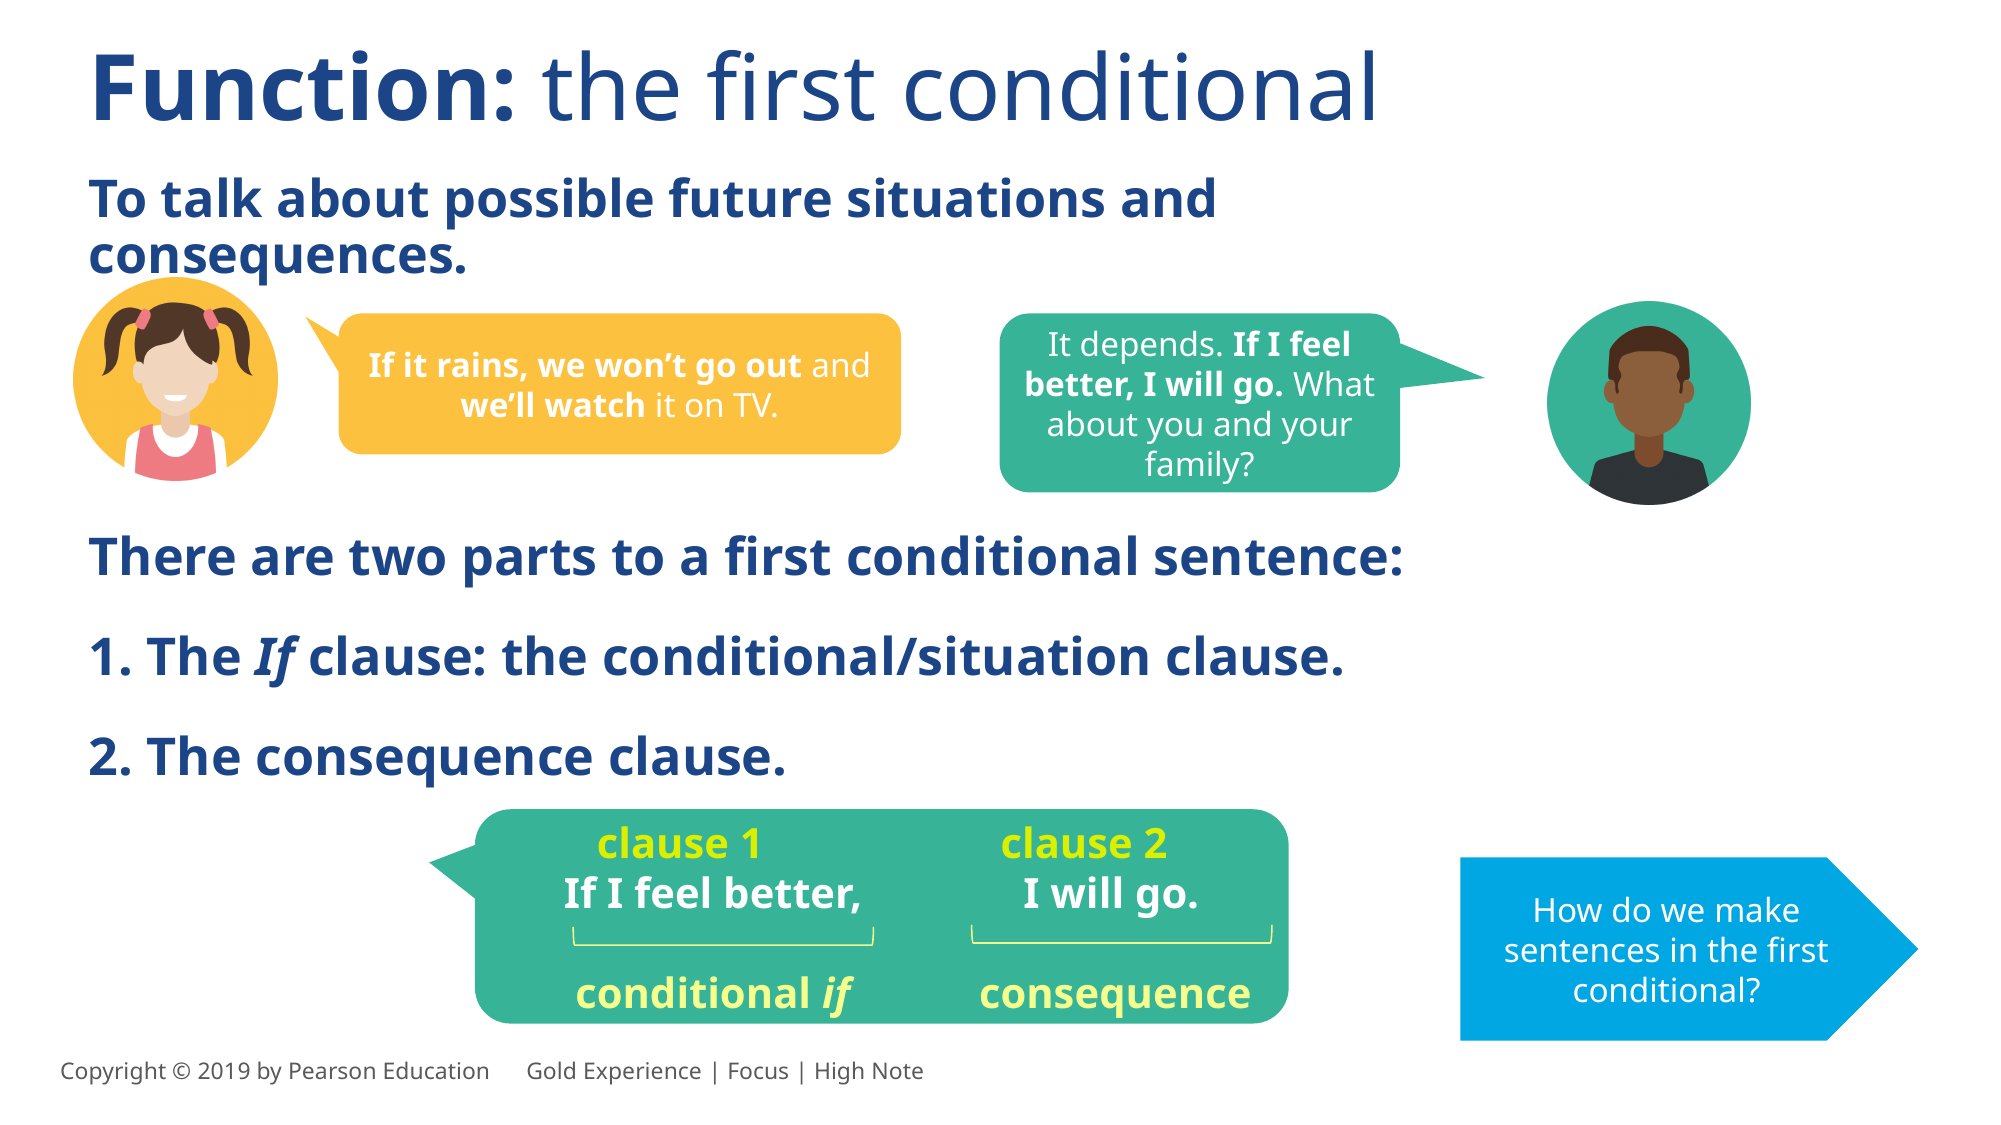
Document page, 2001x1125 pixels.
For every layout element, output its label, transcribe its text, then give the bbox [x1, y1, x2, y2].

text_box How do we make sentences in the first conditional? [1458, 855, 1921, 1043]
picture [73, 276, 278, 481]
text_box It depends. If I feel better, I will go. What about you and your family? [997, 311, 1488, 495]
picture [1547, 300, 1751, 505]
text_box [970, 924, 1273, 944]
text_box If it rains, we won’t go out and we’ll watch it on TV. [303, 311, 904, 457]
title Function: the first conditional [73, 33, 1827, 250]
footer Copyright © 2019 by Pearson Education Gold Experience | Focus | High Note [45, 1040, 1084, 1101]
text_box To talk about possible future situations and consequences. [73, 165, 1606, 233]
text_box [572, 926, 875, 946]
text_box There are two parts to a first conditional sentence: 1. The If clause: the conditional/situation clause. 2. The consequence clause. [73, 523, 1606, 591]
text_box clause 1 clause 2 If I feel better, I will go. conditional if consequence [427, 807, 1291, 1026]
